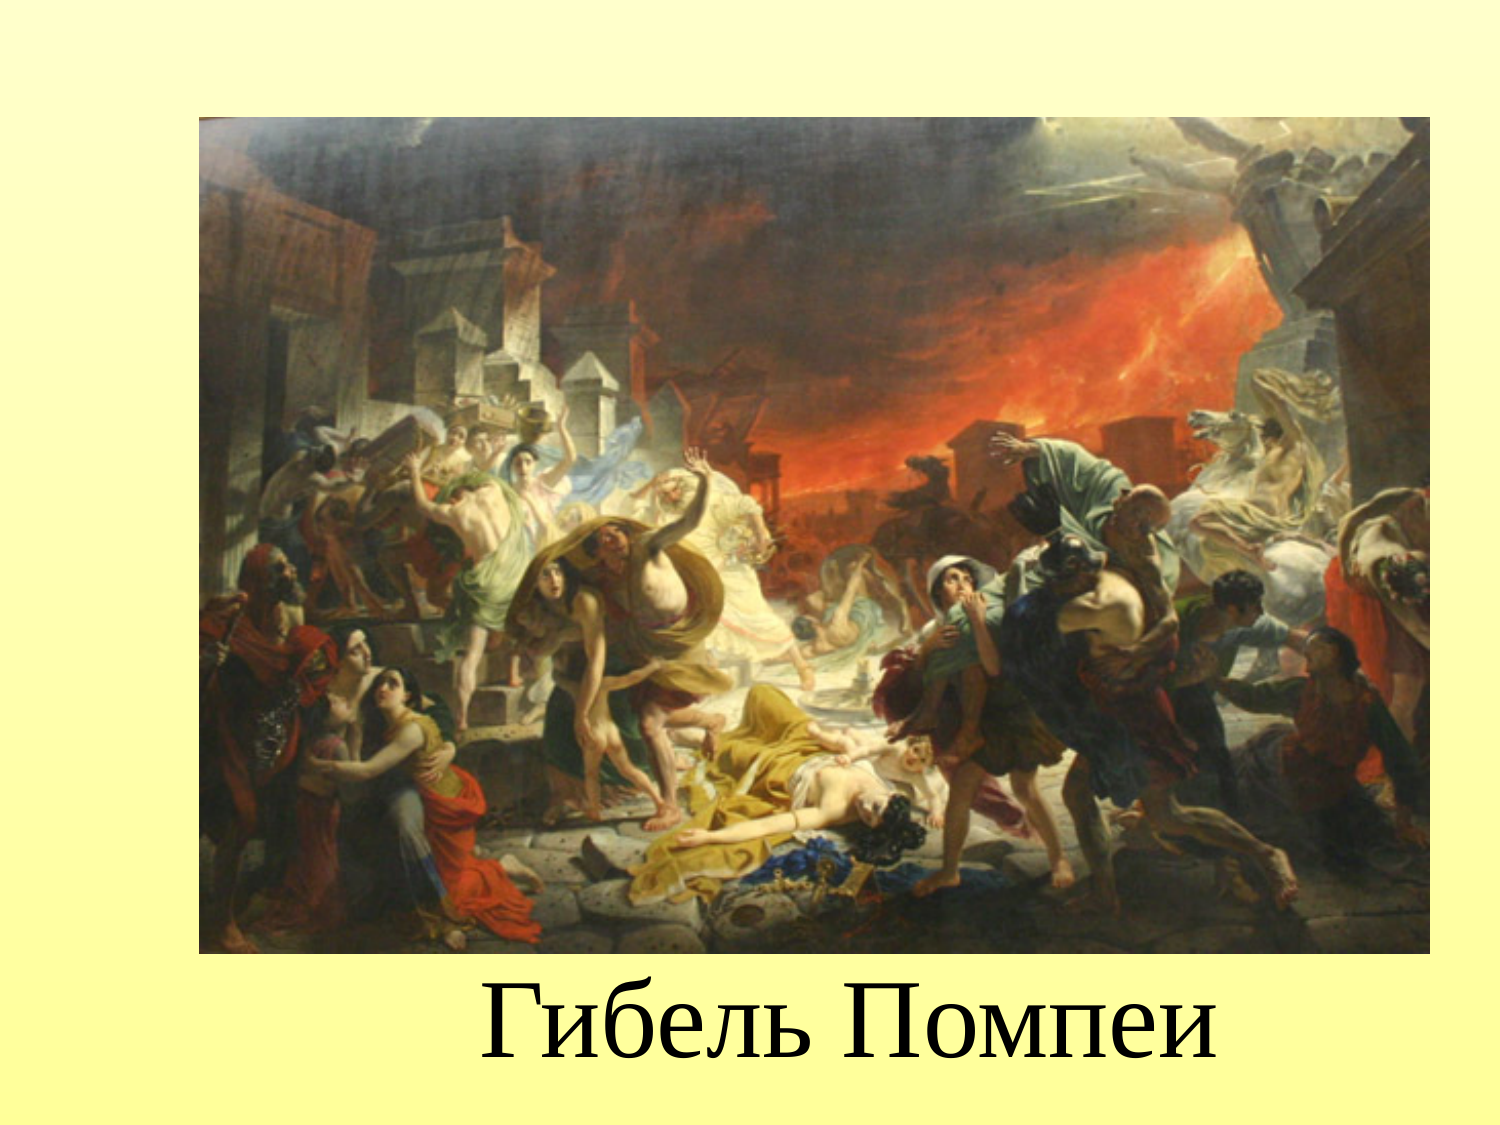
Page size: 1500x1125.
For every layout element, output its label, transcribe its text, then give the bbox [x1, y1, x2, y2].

text_box Гибель Помпеи [363, 963, 1336, 1088]
picture [198, 116, 1430, 955]
